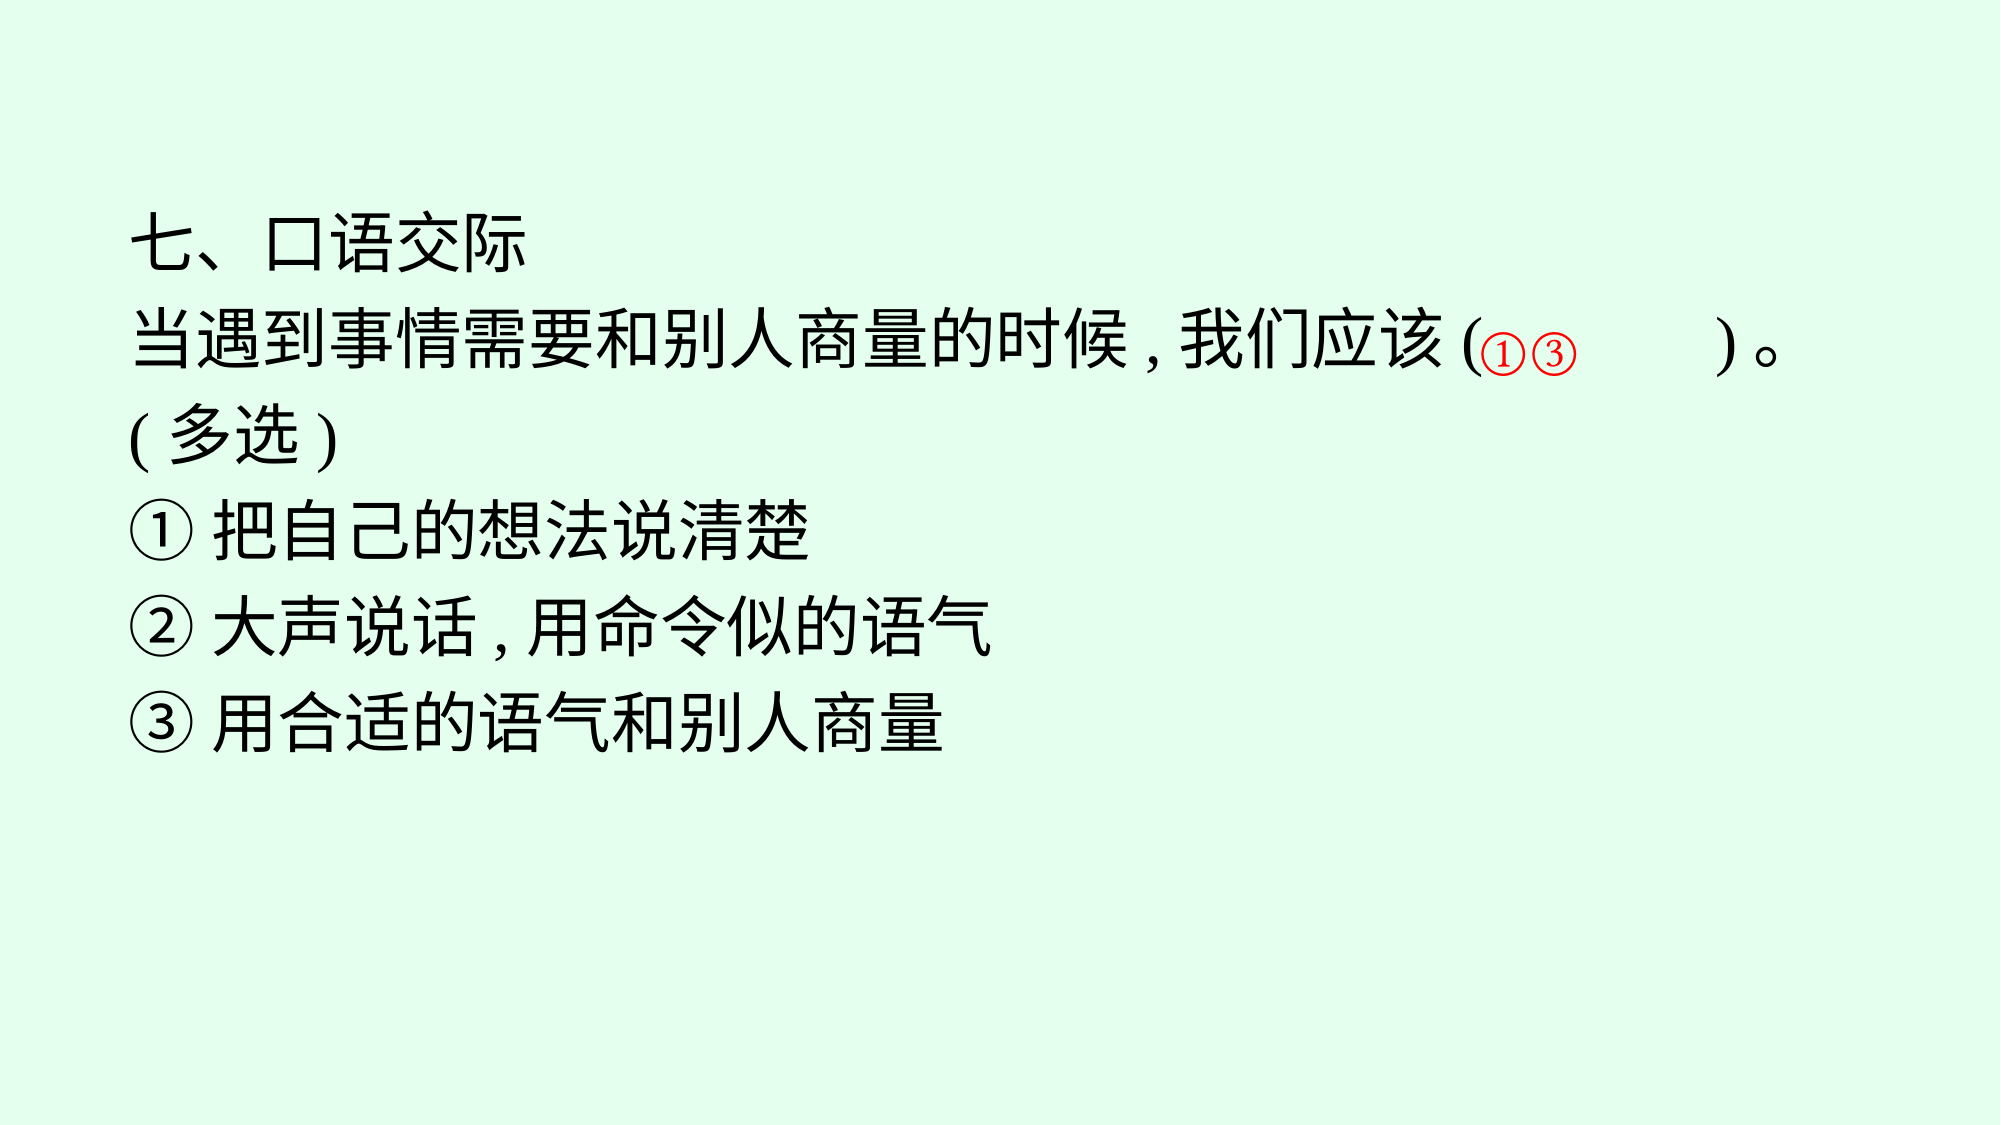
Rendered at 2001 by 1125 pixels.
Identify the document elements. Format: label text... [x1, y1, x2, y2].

text_box ①③ [1464, 285, 1596, 397]
text_box 七、口语交际 当遇到事情需要和别人商量的时候,我们应该( )。(多选) ①把自己的想法说清楚 ②大声说话,用命令似的语气 ③用合适的语气和别人商量 [113, 177, 1887, 769]
